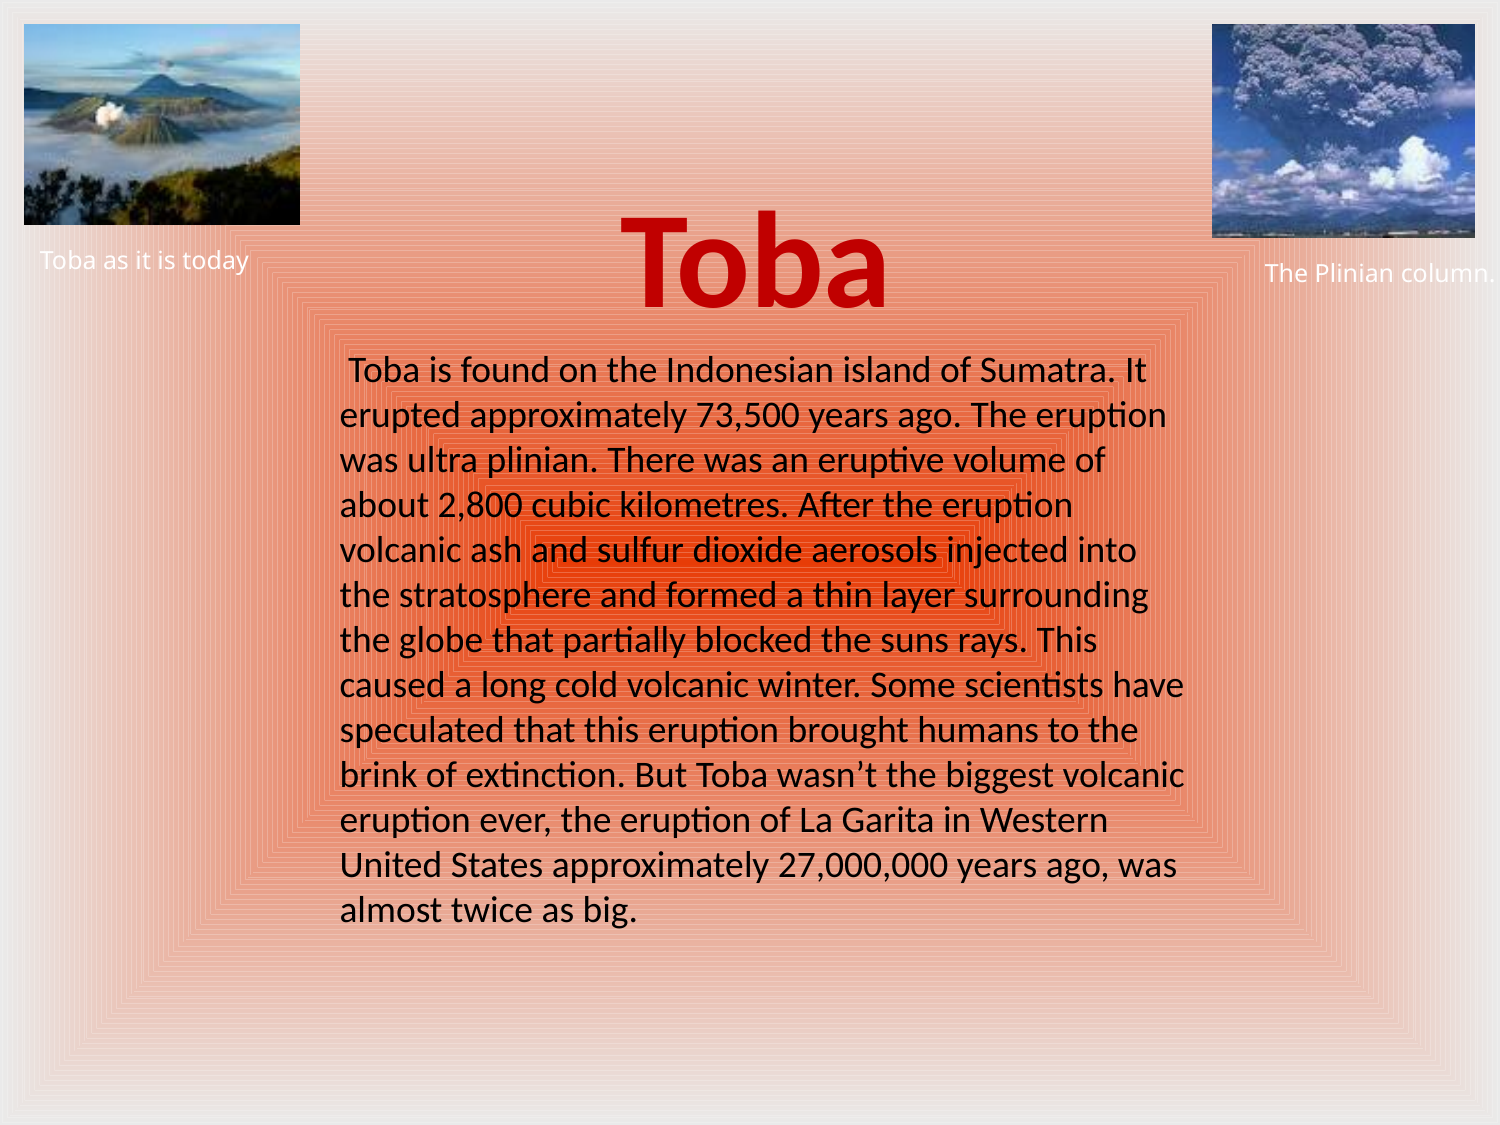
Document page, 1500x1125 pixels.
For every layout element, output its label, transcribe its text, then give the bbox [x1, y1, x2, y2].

text_box Toba [462, 162, 1050, 337]
picture [24, 24, 301, 226]
text_box Toba as it is today [24, 237, 275, 283]
text_box Toba is found on the Indonesian island of Sumatra. It erupted approximately 73,500 years ago. The eruption was ultra plinian. There was an eruptive volume of about 2,800 cubic kilometres. After the eruption volcanic ash and sulfur dioxide aerosols injected into the stratosphere and formed a thin layer surrounding the globe that partially blocked the suns rays. This caused a long cold volcanic winter. Some scientists have speculated that this eruption brought humans to the brink of extinction. But Toba wasn’t the biggest volcanic eruption ever, the eruption of La Garita in Western United States approximately 27,000,000 years ago, was almost twice as big. [324, 337, 1213, 938]
picture [1212, 24, 1476, 238]
text_box The Plinian column. [1250, 249, 1500, 340]
